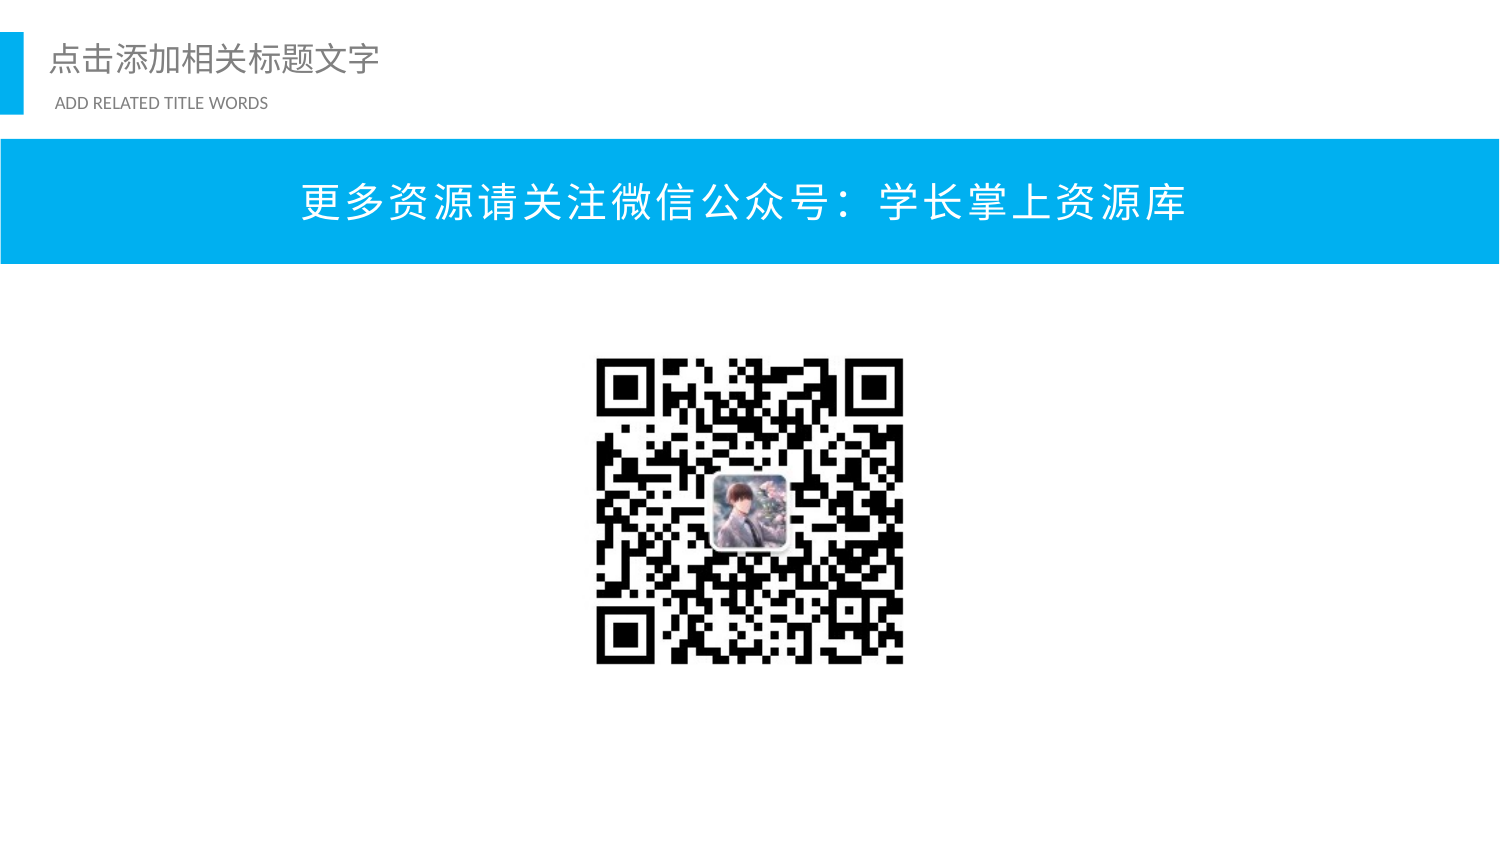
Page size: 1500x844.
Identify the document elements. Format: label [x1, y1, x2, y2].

text_box [0, 138, 1500, 264]
picture [572, 333, 928, 690]
